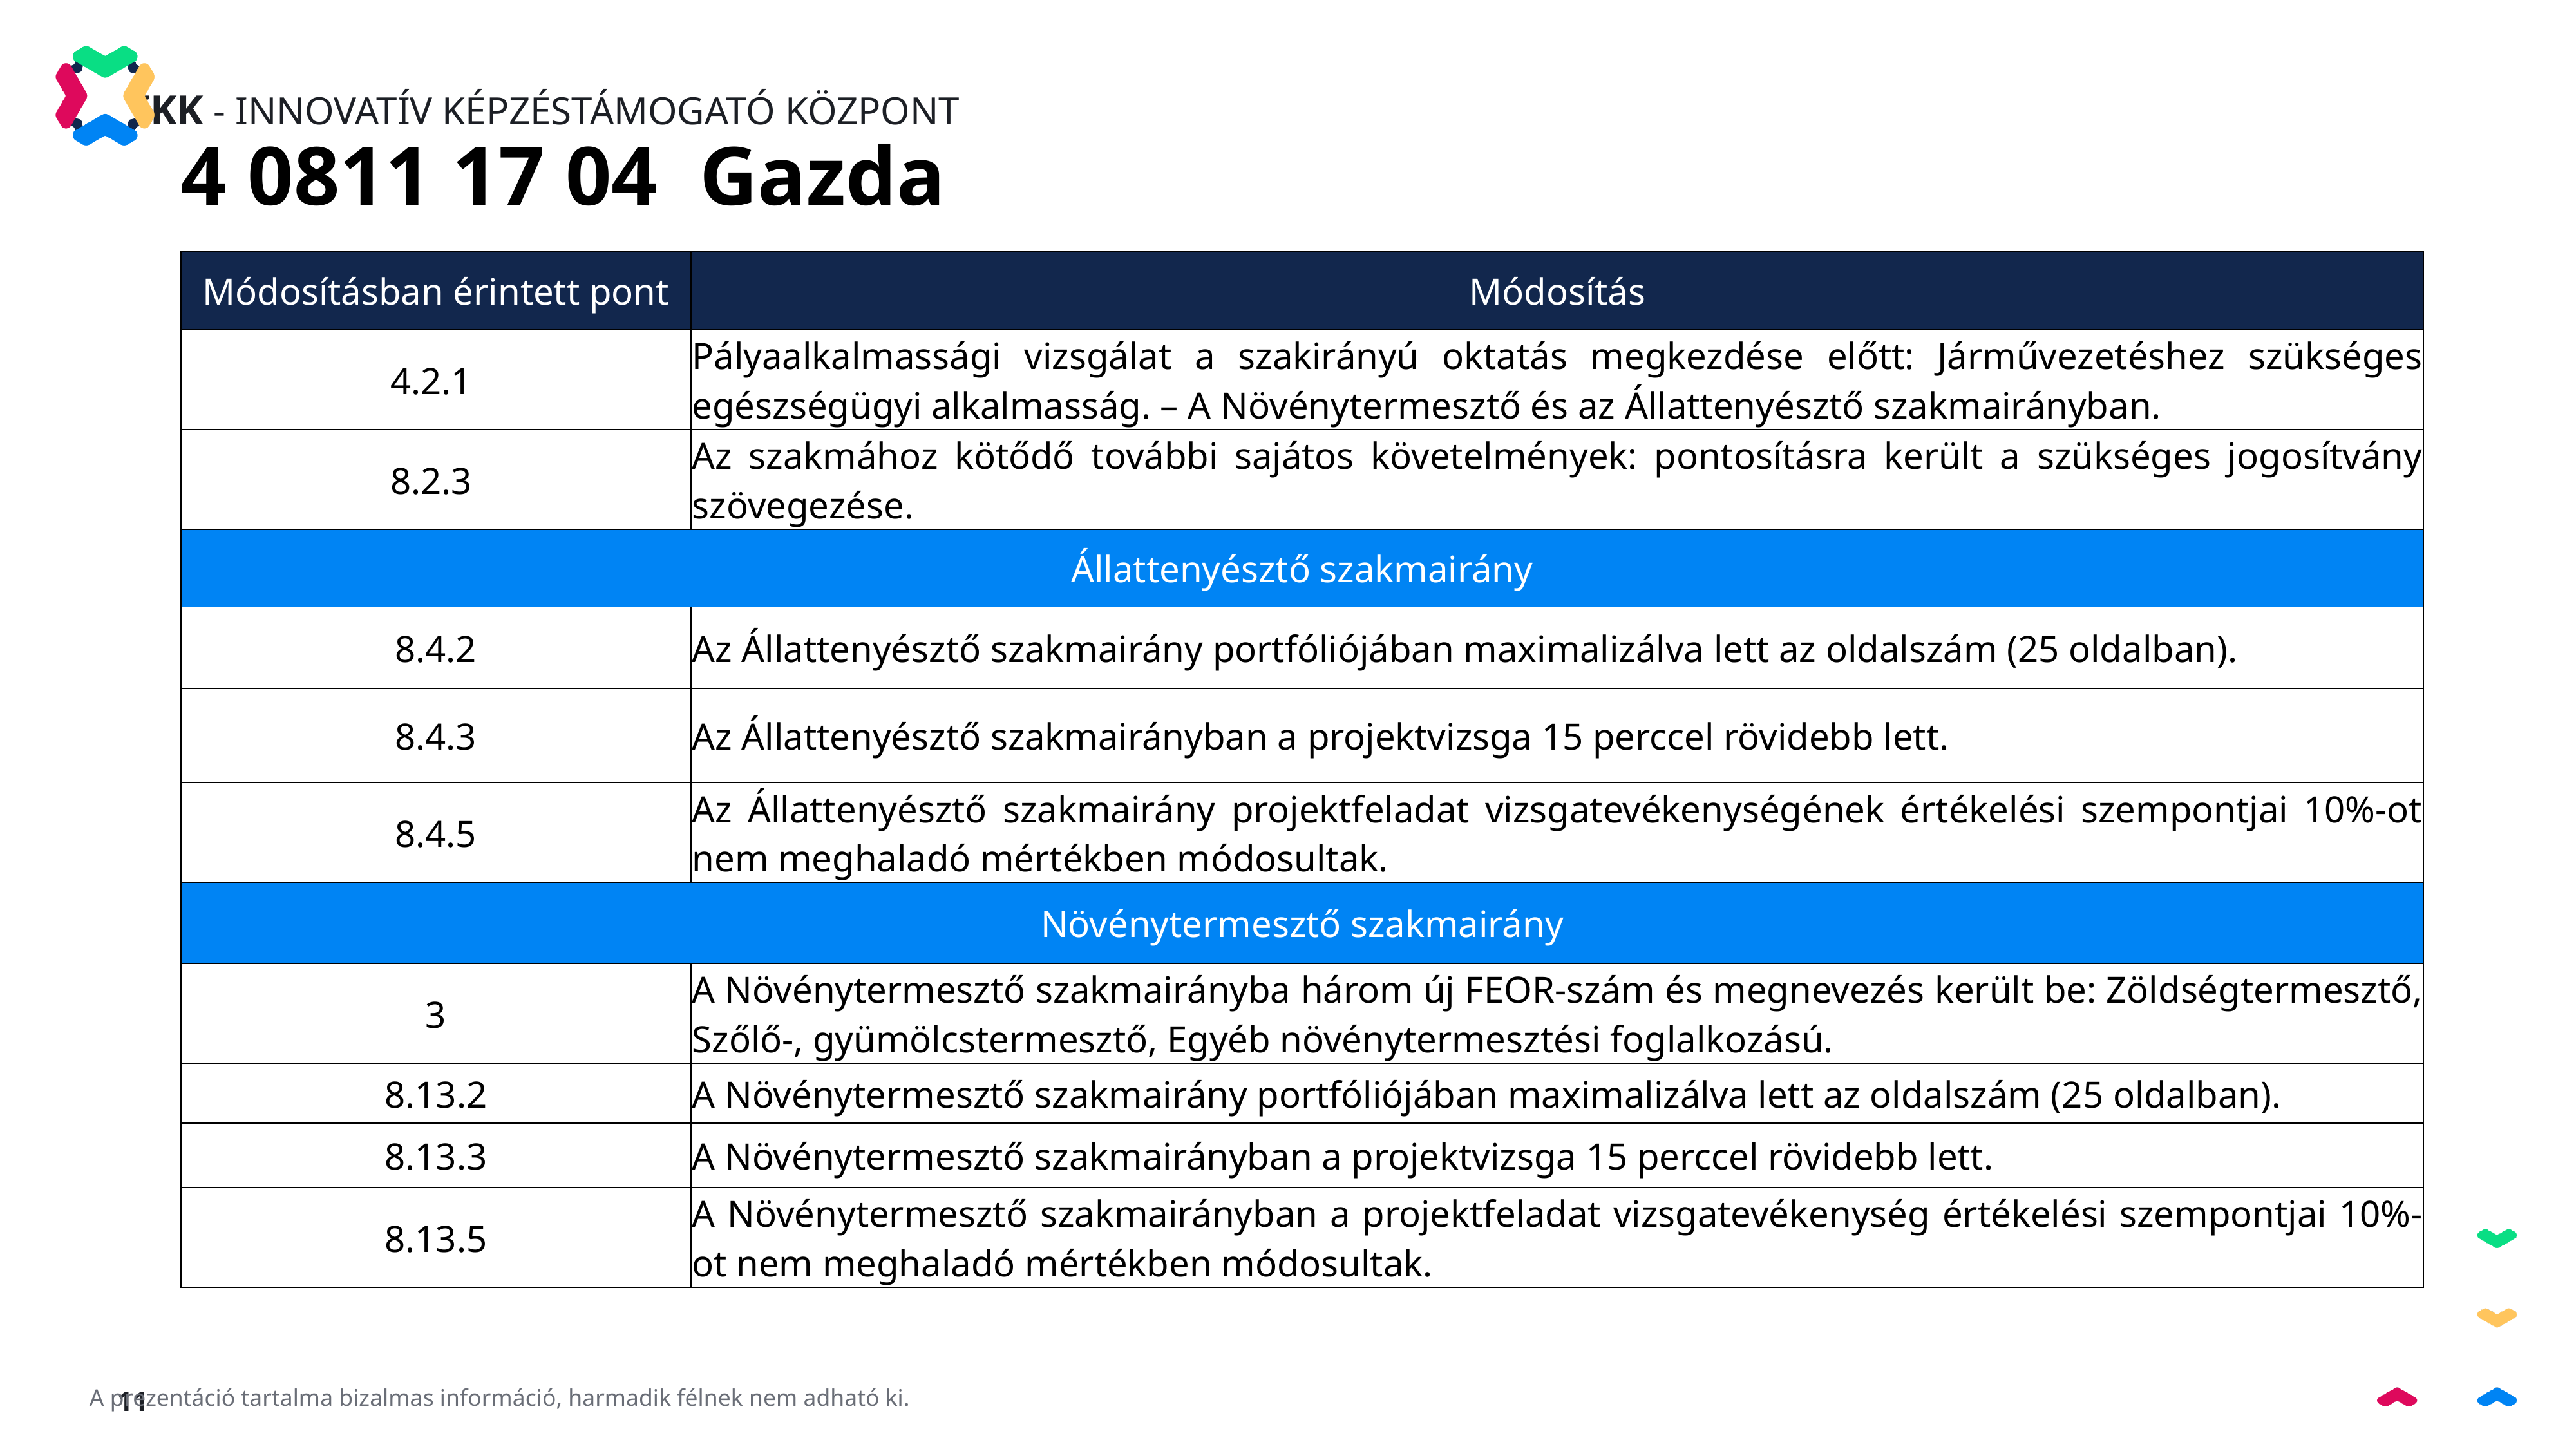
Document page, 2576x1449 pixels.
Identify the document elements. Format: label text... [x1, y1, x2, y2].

table_cell A Növénytermesztő szakmairány portfóliójában maximalizálva lett az oldalszám (25 oldalban). [692, 1064, 2423, 1122]
table_cell Az Állattenyésztő szakmairány projektfeladat vizsgatevékenységének értékelési szempontjai 10%-ot nem meghaladó mértékben módosultak. [692, 783, 2423, 882]
table_cell Pályaalkalmassági vizsgálat a szakirányú oktatás megkezdése előtt: Járművezetéshez szükséges egészségügyi alkalmasság. – A Növénytermesztő és az Állattenyésztő szakmairányban. [692, 330, 2423, 429]
table_header Módosításban érintett pont [182, 252, 690, 329]
list 4 0811 17 04 Gazda [180, 124, 2341, 213]
table_cell 8.13.5 [182, 1188, 690, 1287]
table_cell A Növénytermesztő szakmairányban a projektfeladat vizsgatevékenység értékelési szempontjai 10%-ot nem meghaladó mértékben módosultak. [692, 1188, 2423, 1287]
table_cell A Növénytermesztő szakmairányban a projektvizsga 15 perccel rövidebb lett. [692, 1124, 2423, 1187]
table_cell 8.4.2 [182, 607, 690, 688]
table_cell Az szakmához kötődő további sajátos követelmények: pontosításra került a szükséges jogosítvány szövegezése. [692, 430, 2423, 529]
table_cell Az Állattenyésztő szakmairányban a projektvizsga 15 perccel rövidebb lett. [692, 689, 2423, 782]
table_cell A Növénytermesztő szakmairányba három új FEOR-szám és megnevezés került be: Zöldségtermesztő, Szőlő-, gyümölcstermesztő, Egyéb növénytermesztési foglalkozású. [692, 964, 2423, 1063]
table_cell 8.4.5 [182, 783, 690, 882]
picture [55, 46, 155, 146]
table_cell 8.4.3 [182, 689, 690, 782]
table_cell 3 [182, 964, 690, 1063]
table_cell 8.13.3 [182, 1124, 690, 1187]
picture [2377, 1229, 2517, 1406]
table_cell 8.2.3 [182, 430, 690, 529]
table_header Módosítás [692, 252, 2423, 329]
table_cell 4.2.1 [182, 330, 690, 429]
table_cell Növénytermesztő szakmairány [182, 883, 2423, 963]
table_cell Az Állattenyésztő szakmairány portfóliójában maximalizálva lett az oldalszám (25 oldalban). [692, 607, 2423, 688]
table_cell Állattenyésztő szakmairány [182, 530, 2423, 607]
table_cell 8.13.2 [182, 1064, 690, 1122]
